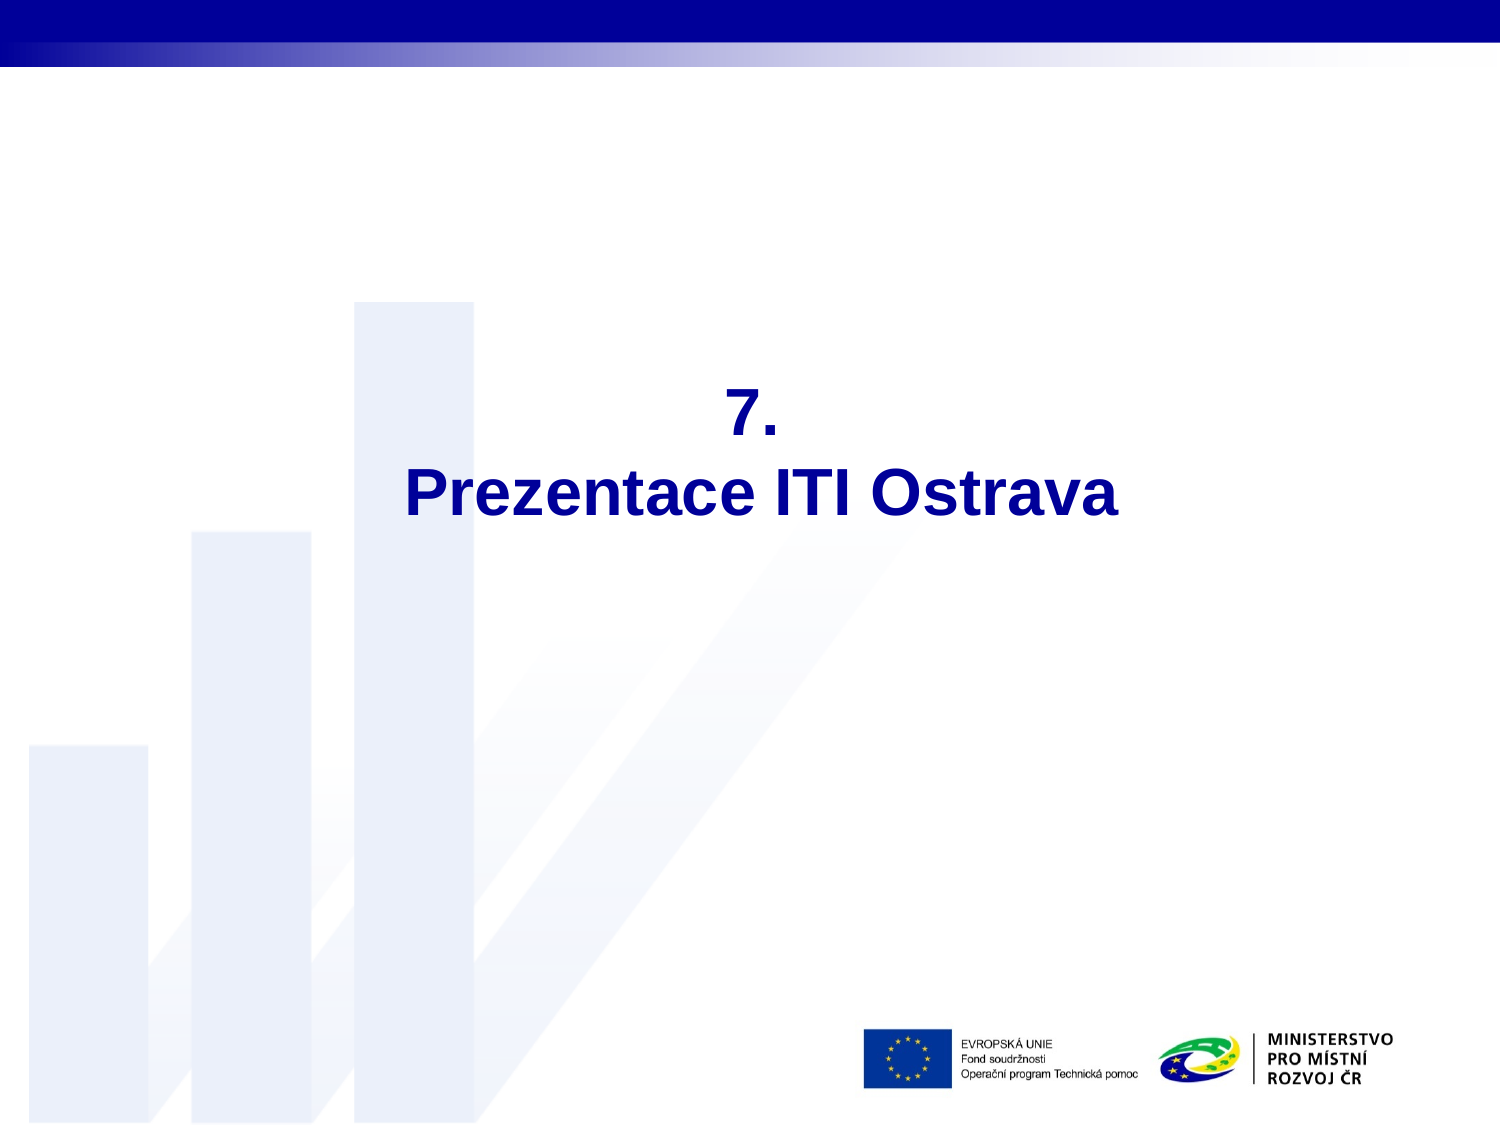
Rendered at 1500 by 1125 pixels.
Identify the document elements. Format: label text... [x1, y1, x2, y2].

text_box 7. Prezentace ITI Ostrava [183, 361, 1341, 537]
picture [29, 302, 1412, 1125]
